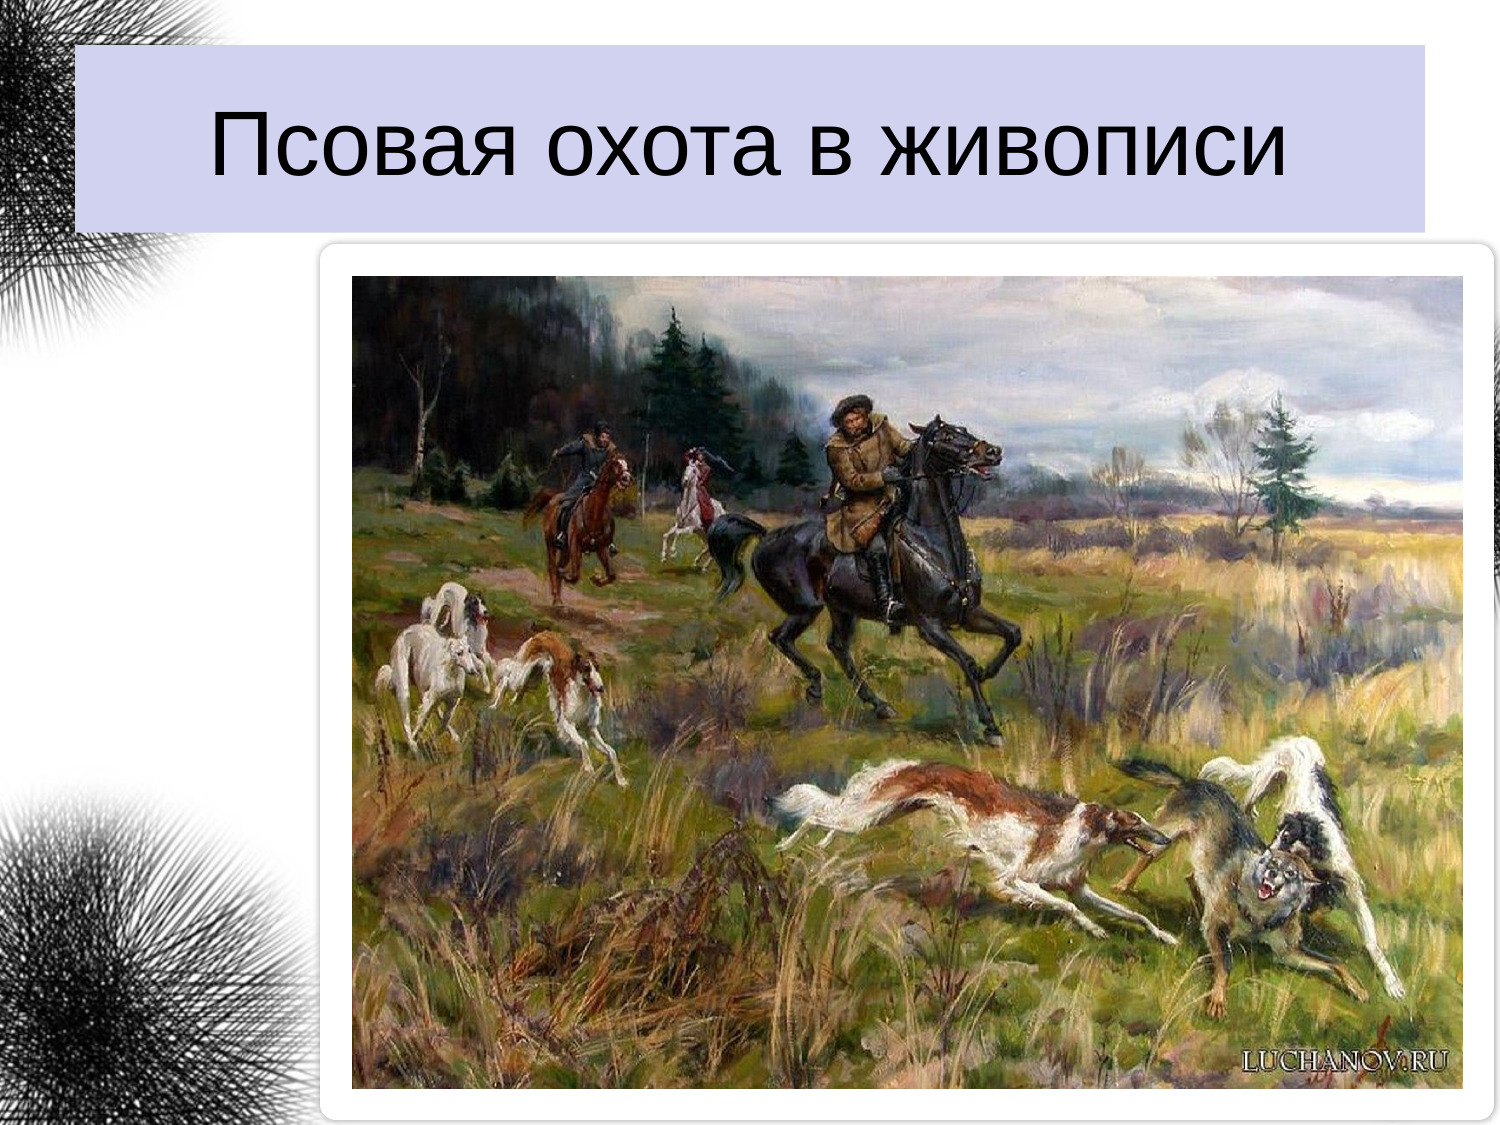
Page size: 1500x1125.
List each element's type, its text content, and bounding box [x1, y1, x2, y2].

picture [0, 0, 1500, 1125]
title Псовая охота в живописи [75, 45, 1425, 233]
